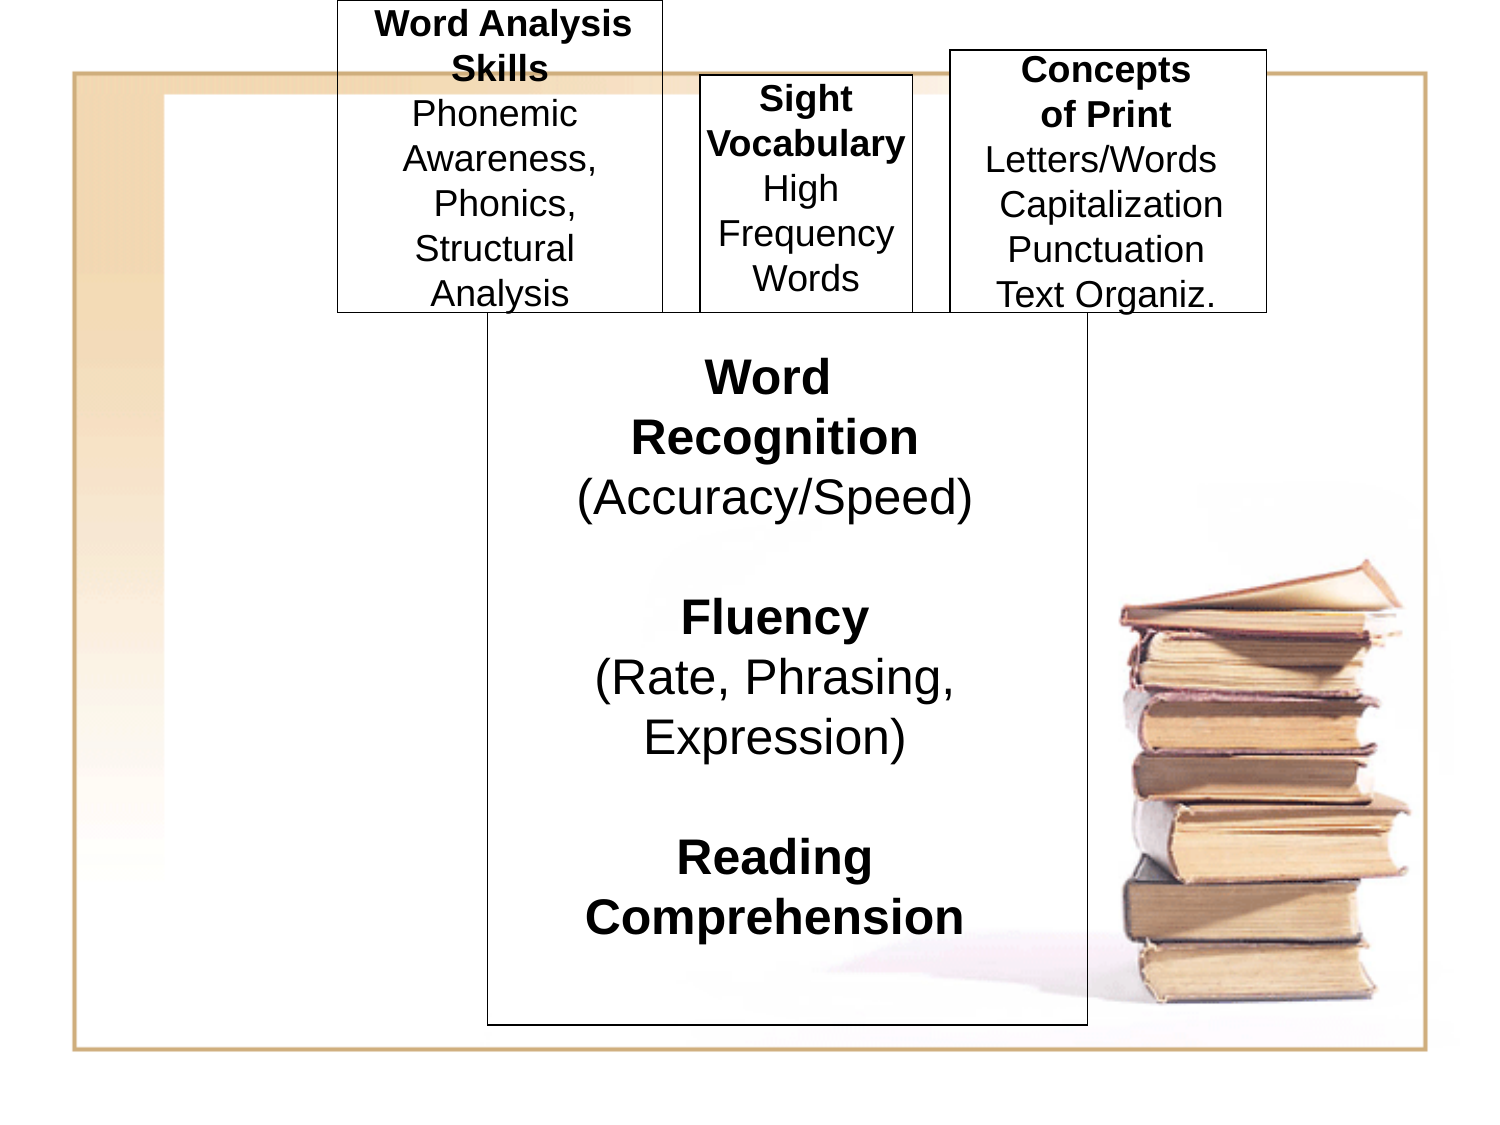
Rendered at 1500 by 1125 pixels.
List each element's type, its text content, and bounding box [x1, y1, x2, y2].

text_box [1263, 50, 1267, 313]
picture [0, 0, 1500, 1125]
text_box Concepts of Print Letters/Words Capitalization Punctuation Text Organiz. [949, 37, 1263, 323]
text_box Word Analysis Skills Phonemic Awareness, Phonics, Structural Analysis [337, 0, 663, 313]
text_box Sight Vocabulary High Frequency Words [699, 74, 913, 312]
text_box [487, 312, 1088, 1025]
